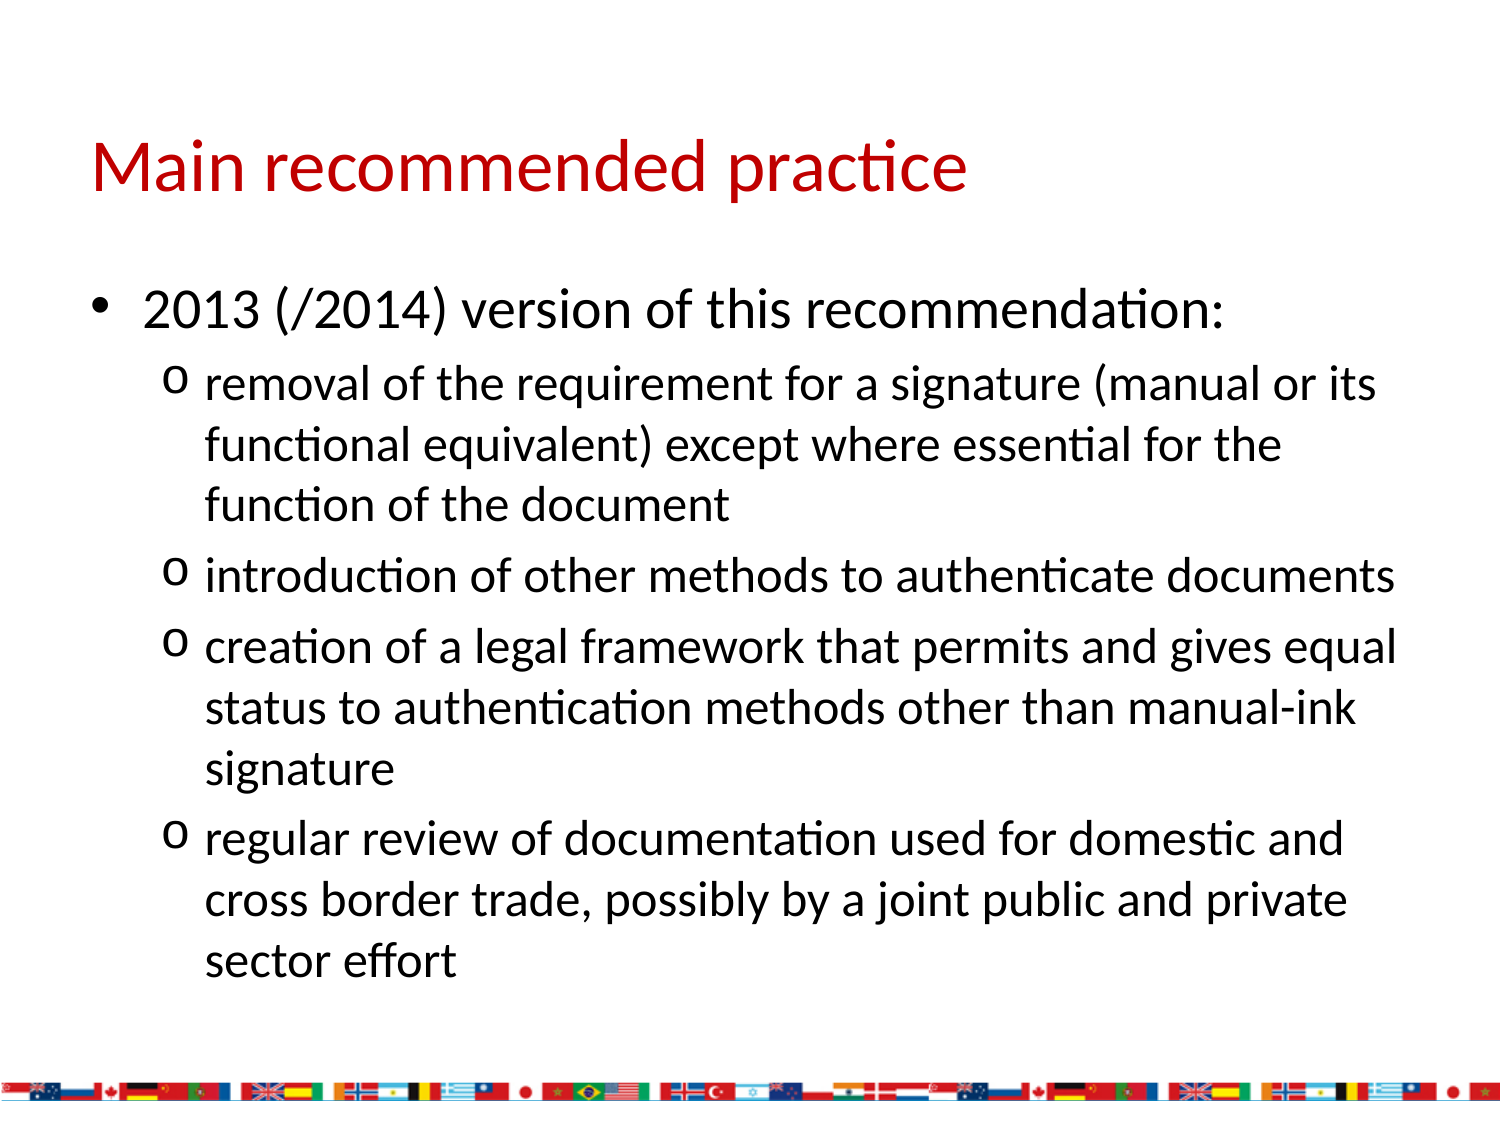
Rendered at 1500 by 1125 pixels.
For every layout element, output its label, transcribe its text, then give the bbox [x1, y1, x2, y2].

list 2013 (/2014) version of this recommendation: removal of the requirement for a signature (manual or its functional equivalent) except where essential for the function of the document introduction of other methods to authenticate documents creation of a legal framework that permits and gives equal status to authentication methods other than manual-ink signature regular review of documentation used for domestic and cross border trade, possibly by a joint public and private sector effort [74, 262, 1426, 1006]
picture [1, 1082, 1500, 1101]
title Main recommended practice [74, 89, 1426, 233]
